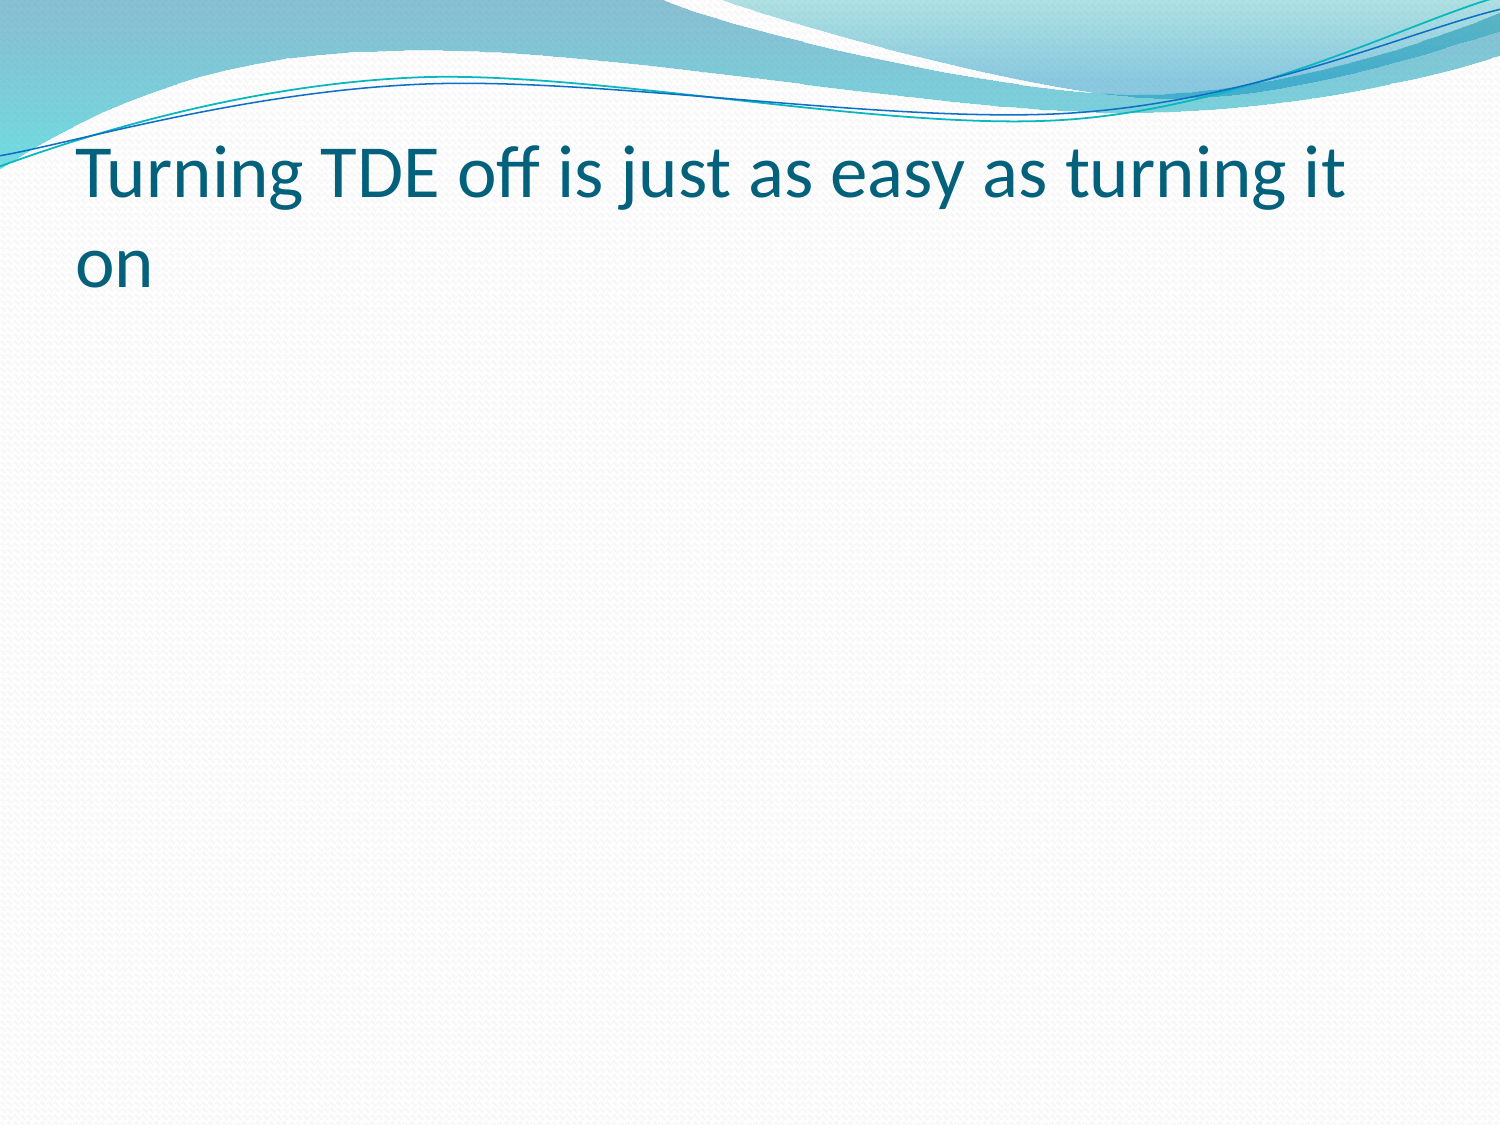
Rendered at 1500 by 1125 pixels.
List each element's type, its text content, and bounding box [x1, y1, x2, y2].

title Turning TDE off is just as easy as turning it on [75, 115, 1425, 303]
